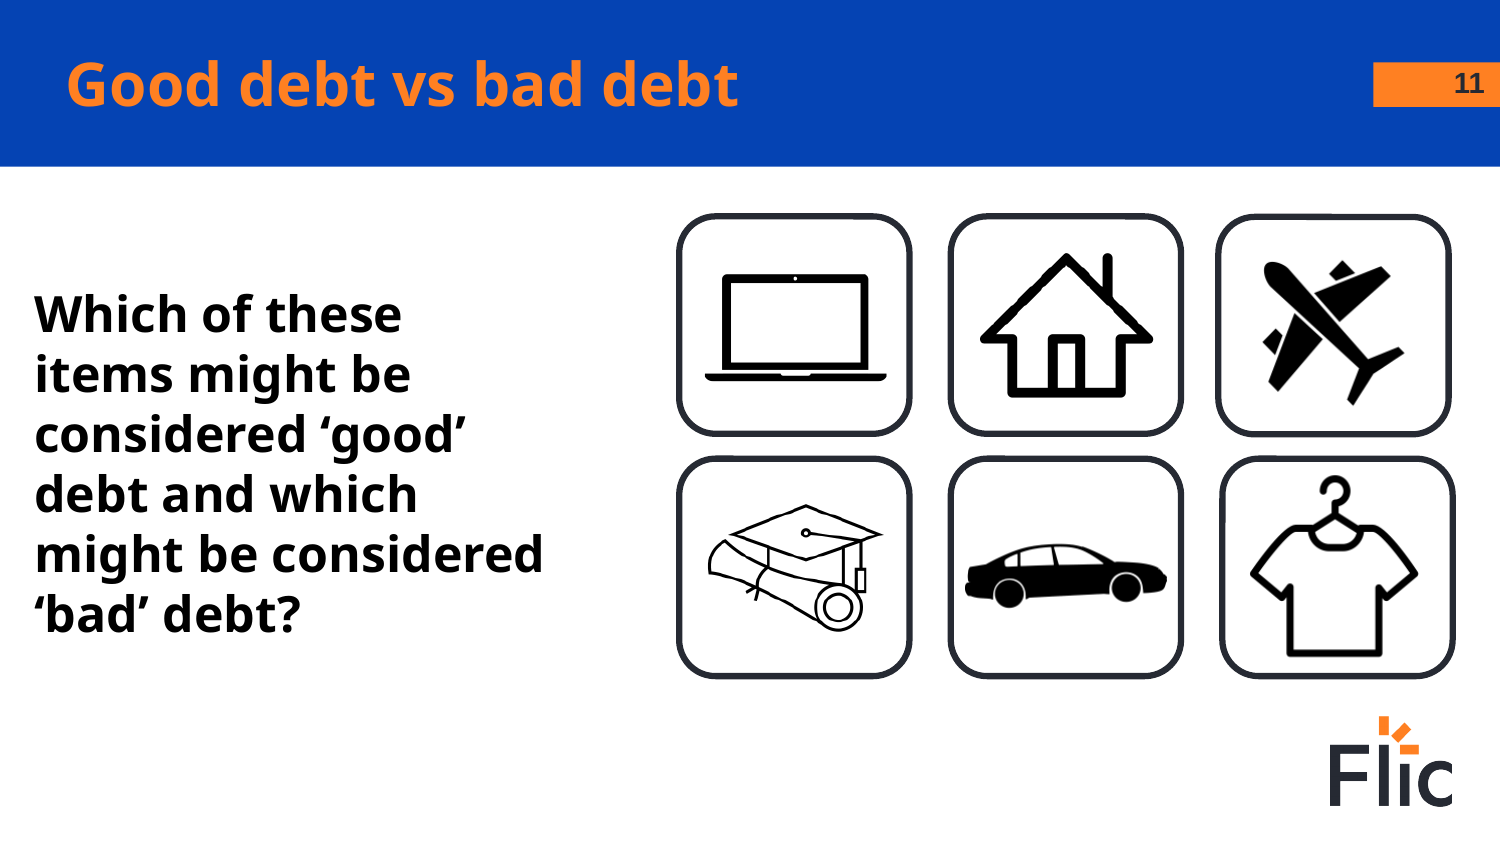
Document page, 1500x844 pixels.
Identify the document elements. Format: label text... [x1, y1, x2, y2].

picture [1232, 229, 1434, 436]
title Good debt vs bad debt [50, 39, 1320, 125]
text_box [1438, 465, 1453, 667]
text_box Which of these items might be considered ‘good’ debt and which might be considered ‘bad’ debt? [19, 267, 566, 658]
text_box [1218, 216, 1449, 422]
picture [1235, 465, 1437, 671]
text_box [679, 458, 910, 677]
text_box [950, 458, 1182, 665]
picture [1330, 716, 1452, 807]
picture [965, 467, 1167, 668]
text_box [950, 216, 1182, 434]
text_box [679, 216, 910, 434]
slide_number ‹#› [1410, 49, 1500, 115]
picture [698, 229, 890, 421]
picture [698, 472, 890, 663]
text_box [1222, 472, 1230, 663]
text_box [1241, 458, 1437, 465]
picture [970, 229, 1162, 421]
